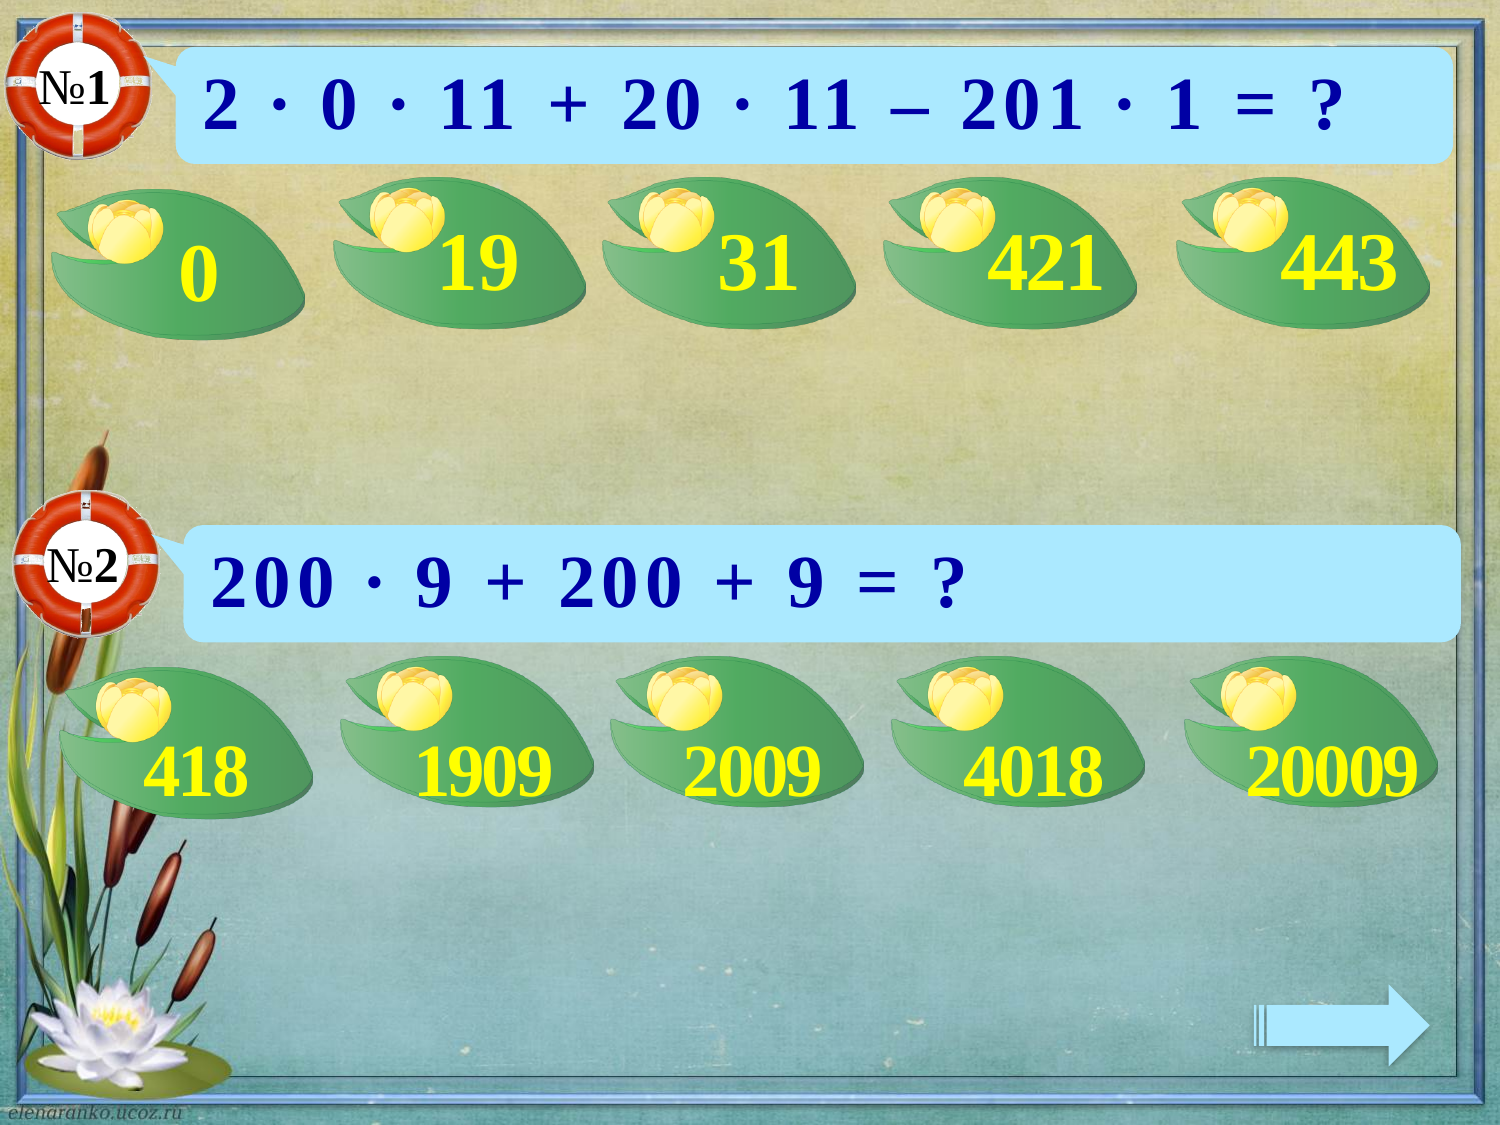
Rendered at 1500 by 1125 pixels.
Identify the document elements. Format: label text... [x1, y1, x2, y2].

text_box [166, 522, 1464, 645]
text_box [878, 175, 1137, 331]
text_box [1179, 653, 1477, 821]
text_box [605, 653, 864, 821]
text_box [46, 187, 305, 343]
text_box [11, 489, 161, 639]
text_box [1252, 982, 1432, 1069]
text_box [3, 11, 153, 161]
text_box 2 ∙ 0 ∙ 11 + 20 ∙ 11 – 201 ∙ 1 = ? [187, 46, 1442, 152]
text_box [335, 653, 594, 821]
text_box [327, 175, 587, 331]
picture [0, 0, 1500, 1125]
text_box 200 ∙ 9 + 200 + 9 = ? [195, 525, 1450, 630]
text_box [54, 665, 313, 821]
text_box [1171, 175, 1430, 331]
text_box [886, 653, 1161, 821]
text_box [158, 46, 1456, 167]
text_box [597, 175, 856, 331]
